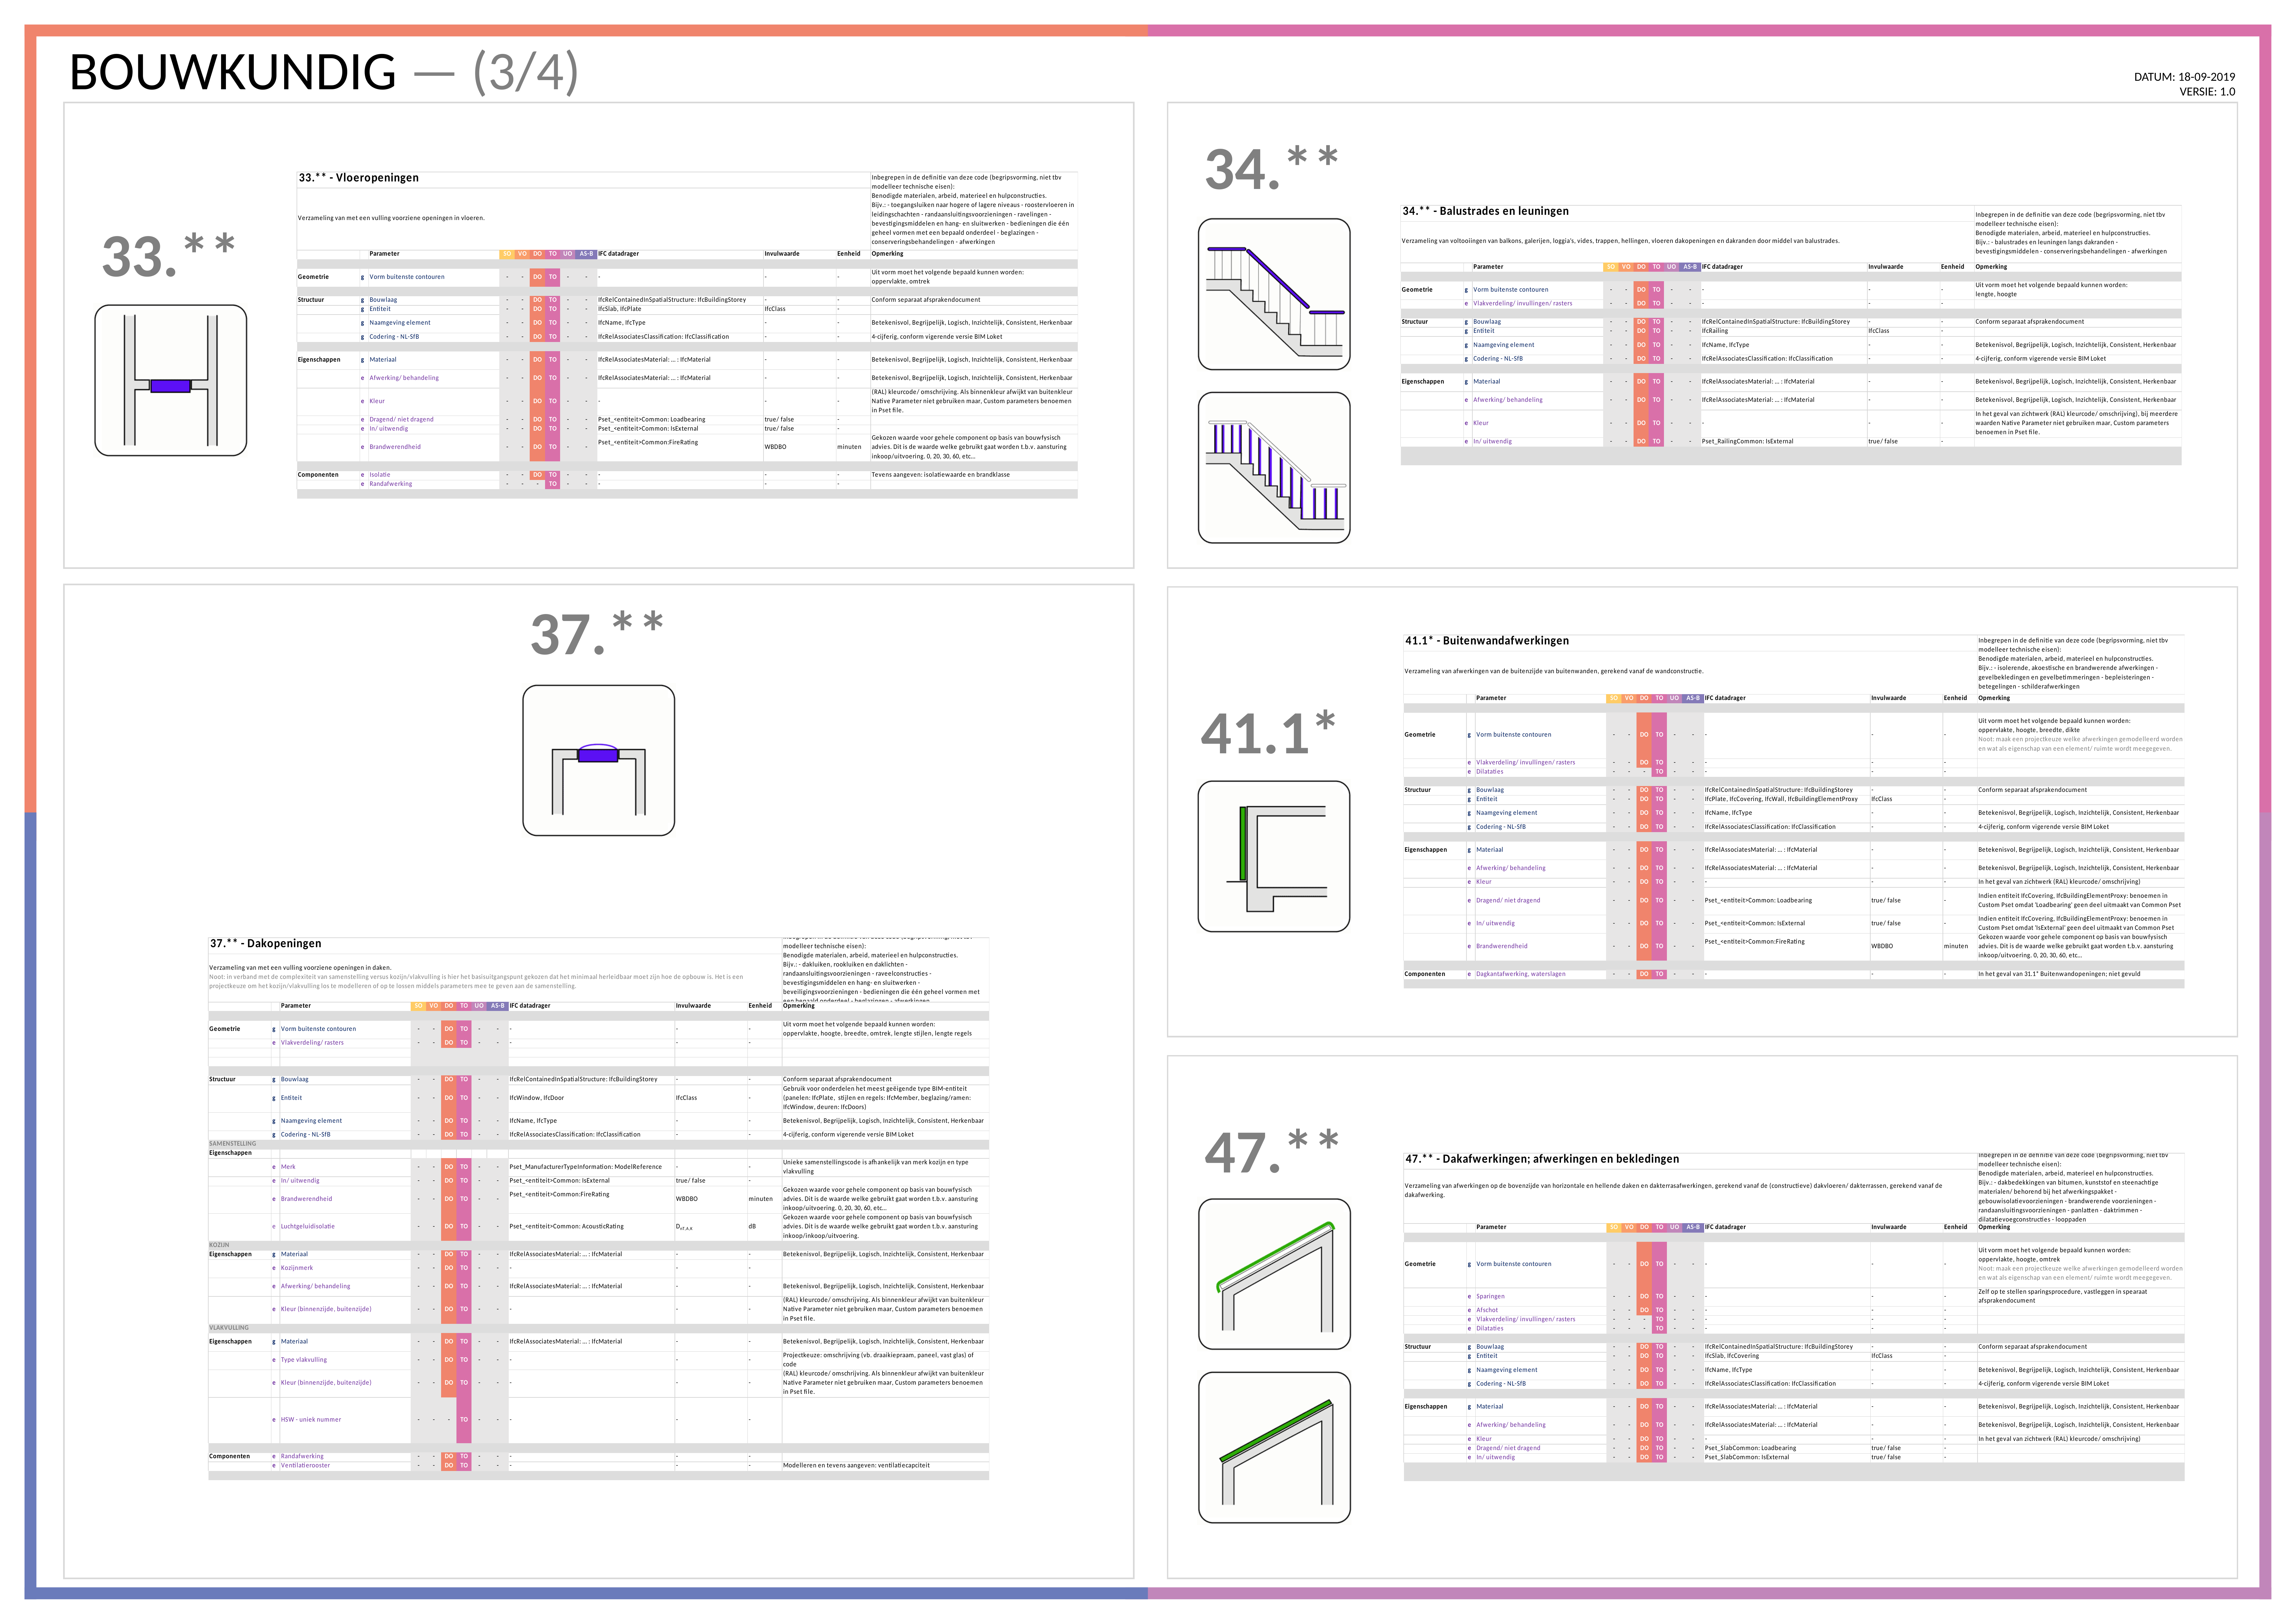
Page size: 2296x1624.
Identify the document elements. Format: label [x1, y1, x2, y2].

text_box [1403, 635, 2185, 989]
text_box [521, 591, 676, 838]
text_box [24, 24, 2271, 1599]
text_box [297, 172, 1078, 499]
text_box [1403, 1153, 2185, 1481]
text_box [1193, 690, 1351, 933]
text_box [1197, 1109, 1352, 1525]
text_box [93, 213, 248, 457]
text_box [1196, 126, 1351, 545]
text_box [208, 937, 990, 1481]
text_box [1400, 205, 2182, 466]
